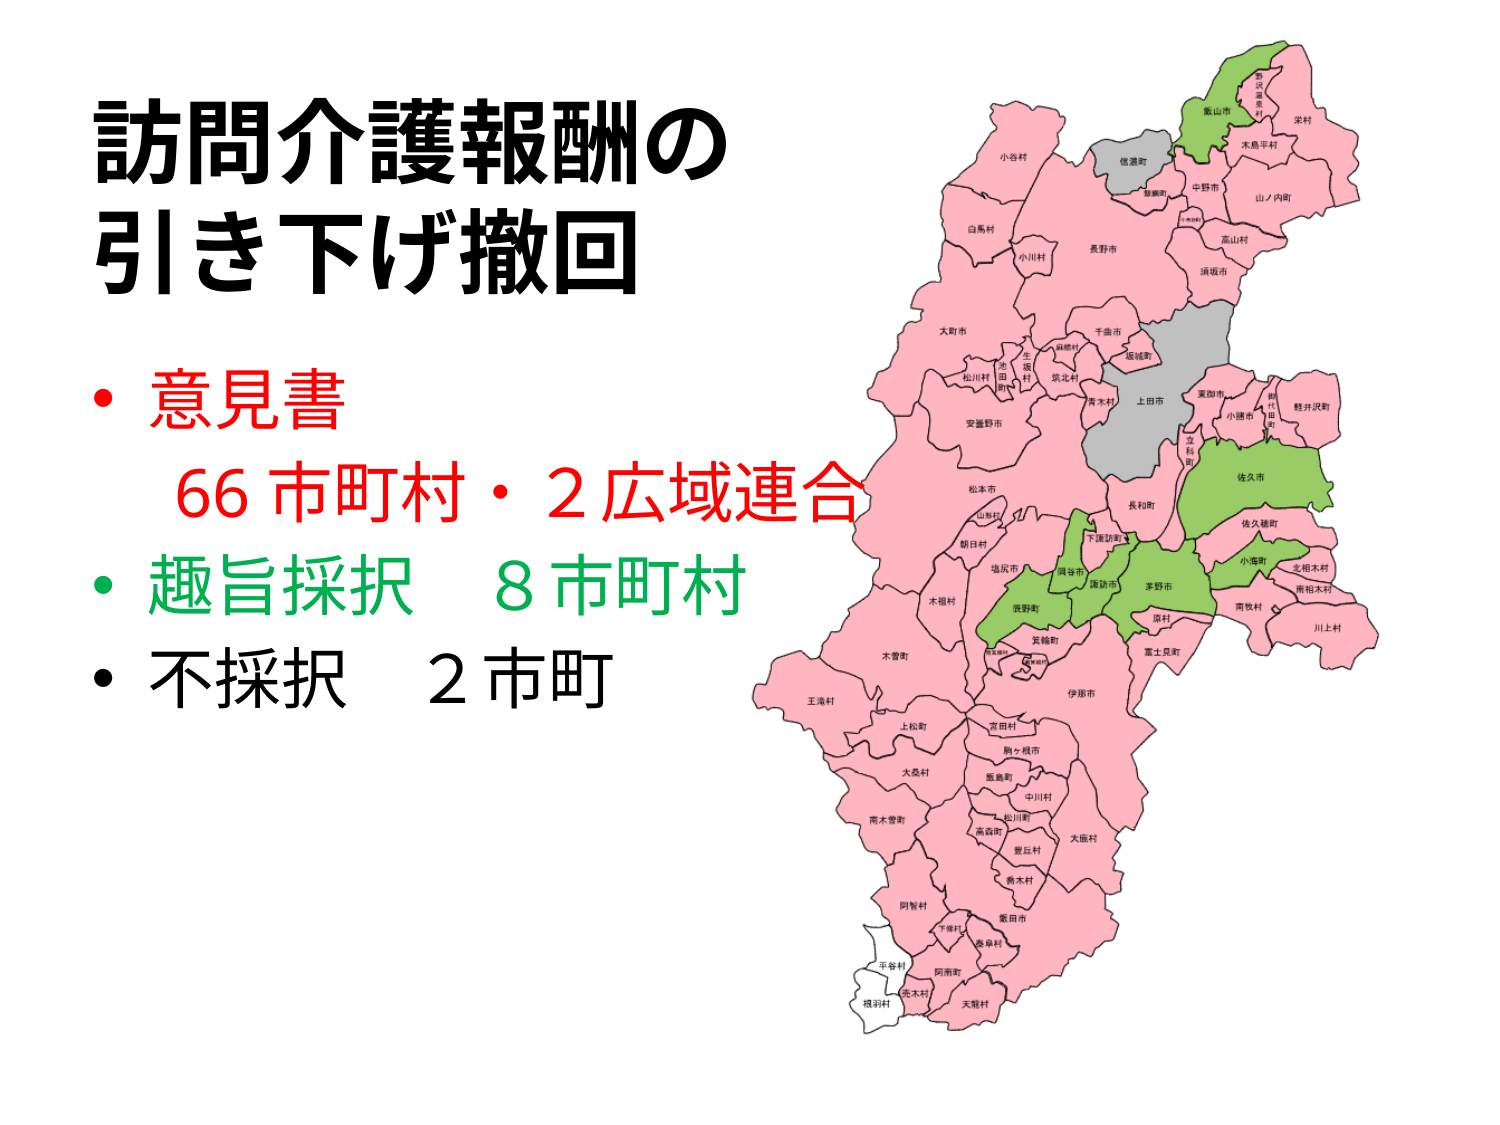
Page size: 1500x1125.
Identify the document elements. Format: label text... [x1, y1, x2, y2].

picture [563, 34, 1500, 1040]
title 訪問介護報酬の 引き下げ撤回 [76, 66, 558, 324]
list 意見書 66市町村・２広域連合 趣旨採択 ８市町村 不採択 ２市町 [76, 349, 558, 935]
